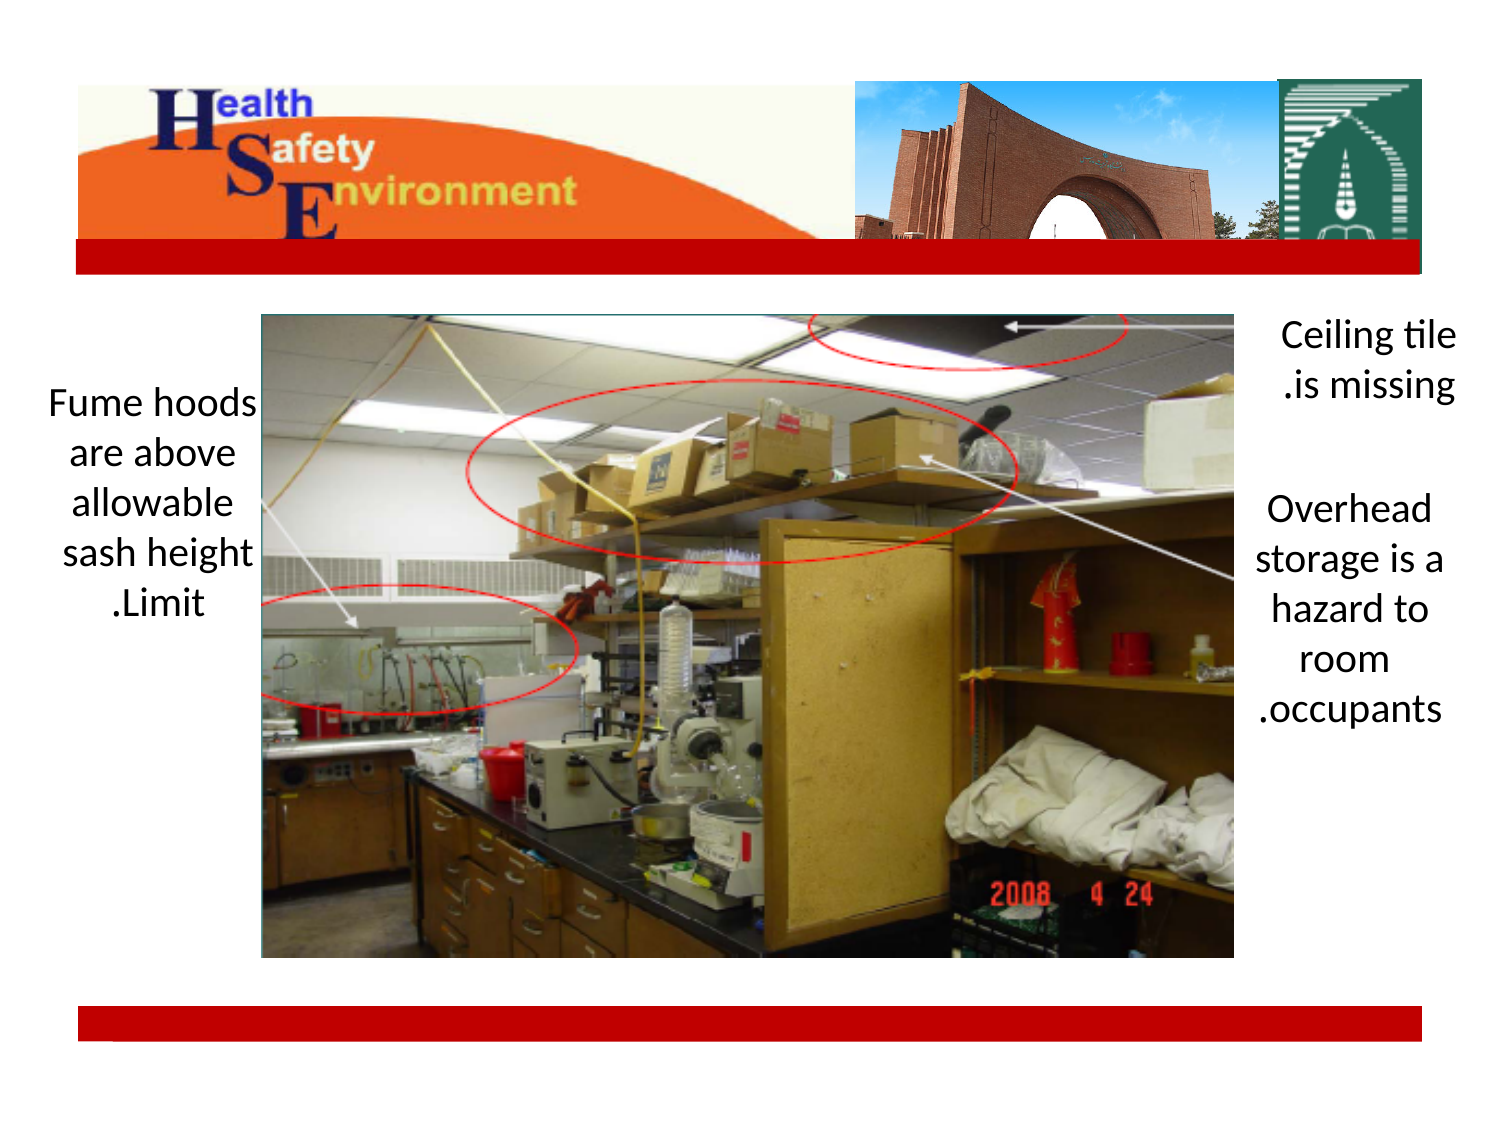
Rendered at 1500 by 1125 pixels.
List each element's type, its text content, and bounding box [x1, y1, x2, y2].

picture [261, 314, 1234, 959]
text_box Ceiling tile is missing. [1206, 299, 1500, 414]
picture [78, 79, 1422, 274]
text_box Fume hoods are above allowable sash height Limit. [0, 367, 255, 633]
text_box Overhead storage is a hazard to room occupants. [1239, 473, 1500, 738]
